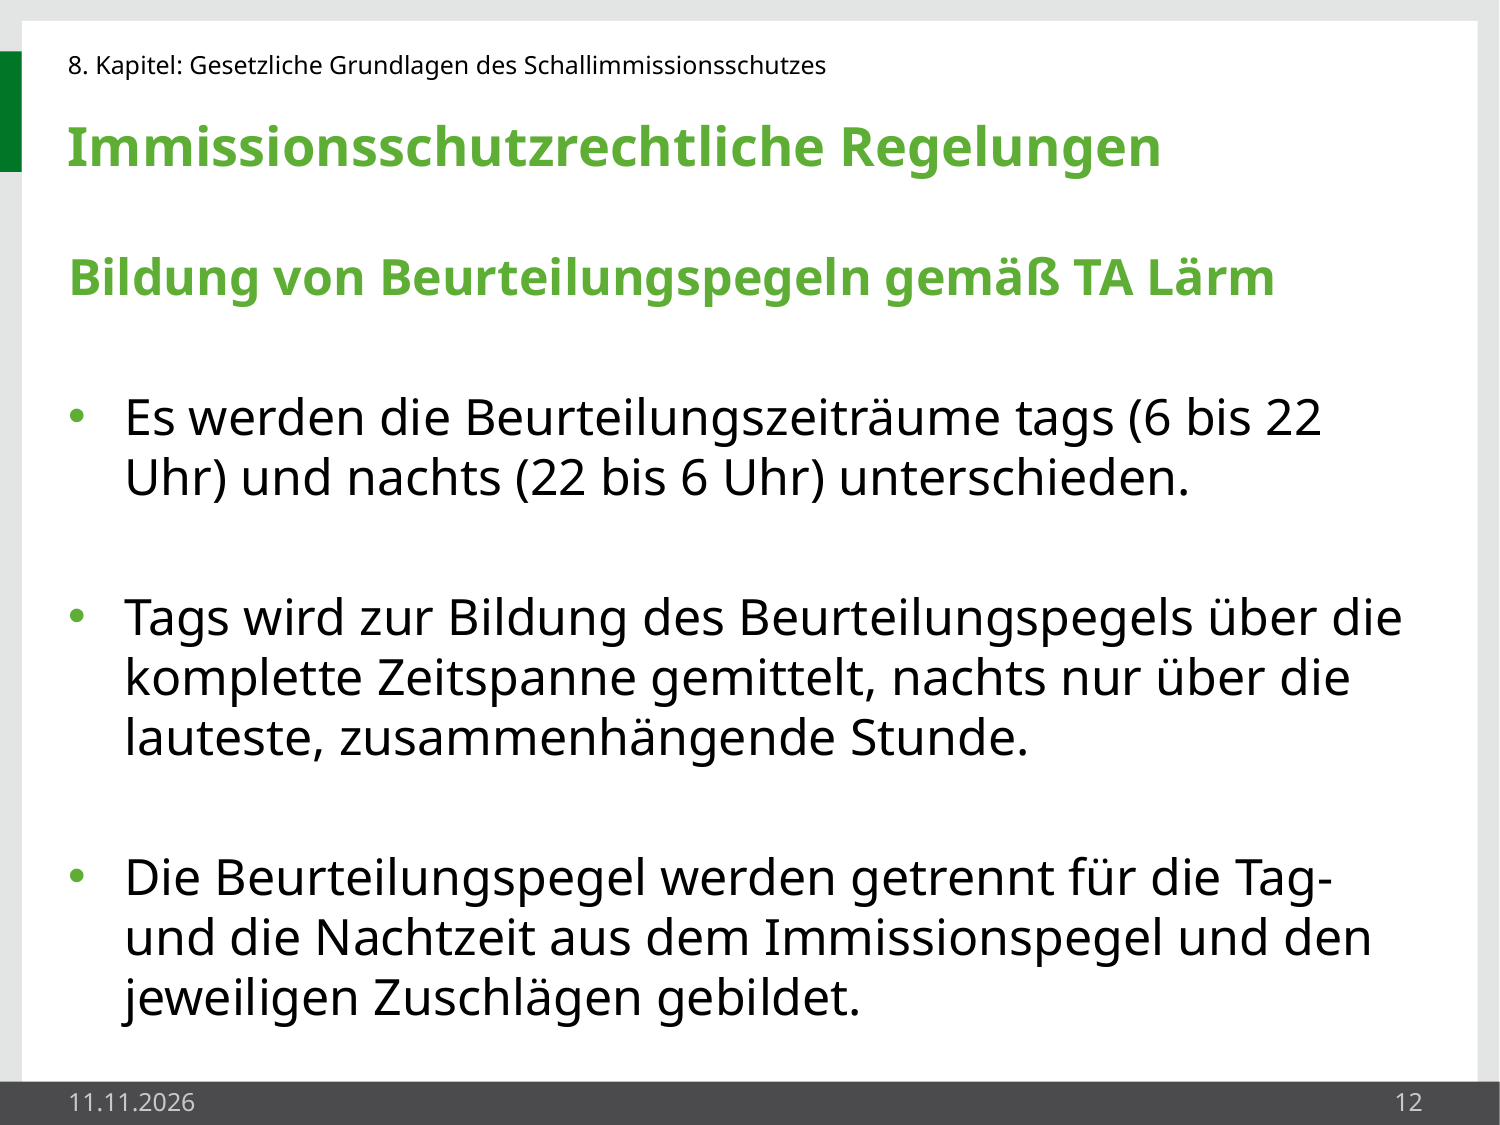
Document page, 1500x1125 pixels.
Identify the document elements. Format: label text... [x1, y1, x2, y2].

slide_number 12 [1331, 1082, 1423, 1125]
list Bildung von Beurteilungspegeln gemäß TA Lärm Es werden die Beurteilungszeiträume tags (6 bis 22 Uhr) und nachts (22 bis 6 Uhr) unterschieden. Tags wird zur Bildung des Beurteilungspegels über die komplette Zeitspanne gemittelt, nachts nur über die lauteste, zusammenhängende Stunde. Die Beurteilungspegel werden getrennt für die Tag- und die Nachtzeit aus dem Immissionspegel und den jeweiligen Zuschlägen gebildet. [68, 245, 1436, 1047]
title Immissionsschutzrechtliche Regelungen [67, 77, 1427, 178]
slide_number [68, 1082, 231, 1125]
